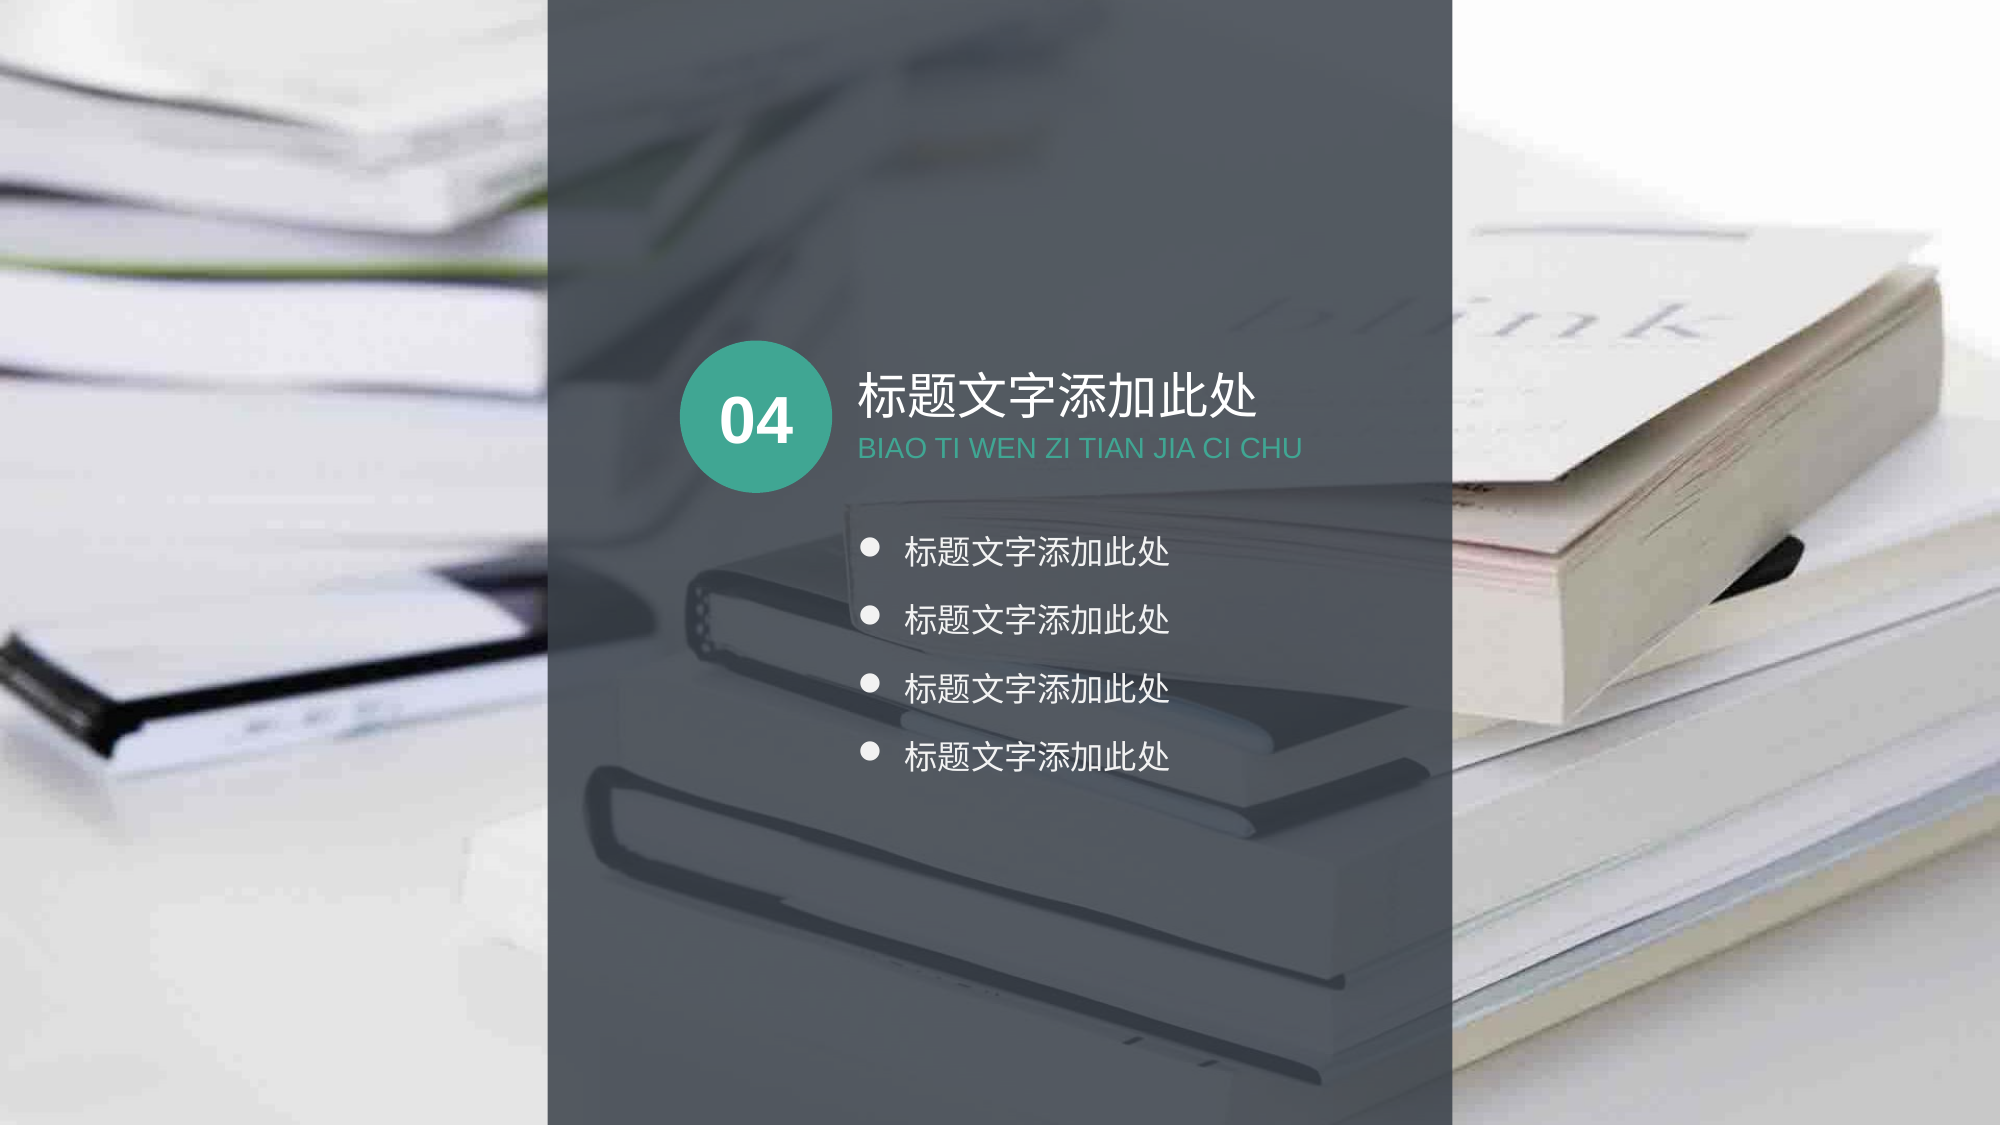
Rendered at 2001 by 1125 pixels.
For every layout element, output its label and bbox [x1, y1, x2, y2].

picture [0, 0, 2000, 1125]
text_box [679, 340, 1320, 785]
